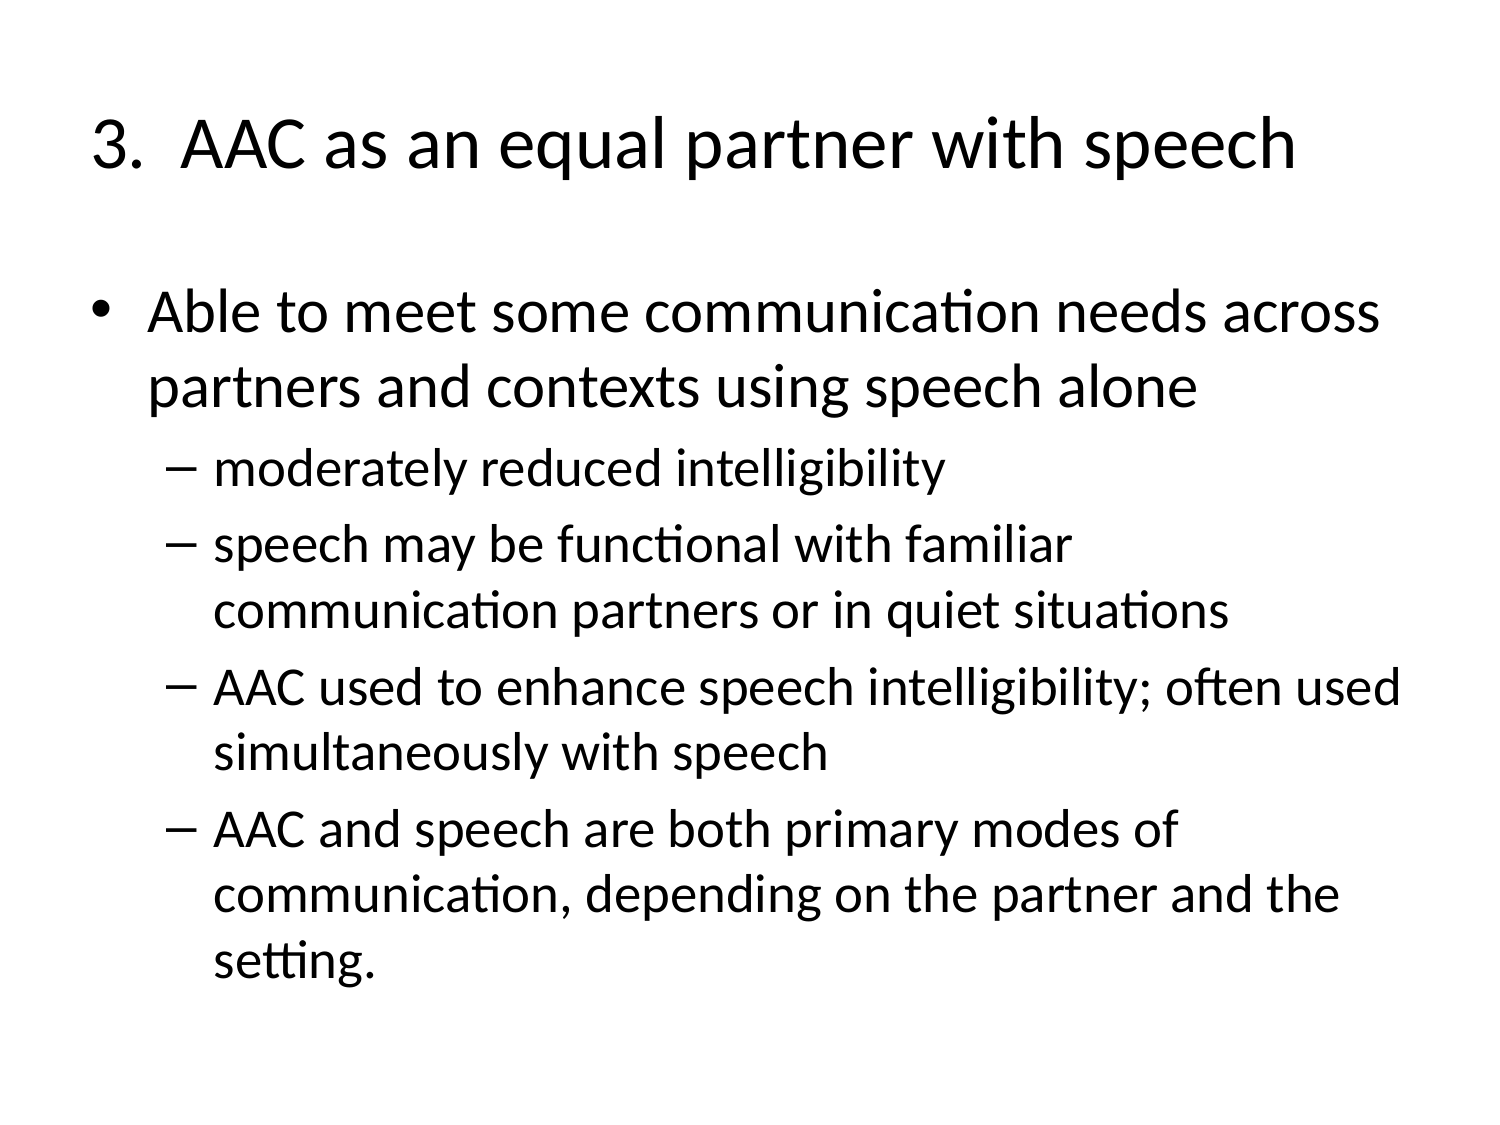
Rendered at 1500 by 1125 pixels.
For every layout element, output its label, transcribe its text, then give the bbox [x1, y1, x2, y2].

title 3. AAC as an equal partner with speech [75, 45, 1425, 233]
list Able to meet some communication needs across partners and contexts using speech alone moderately reduced intelligibility speech may be functional with familiar communication partners or in quiet situations AAC used to enhance speech intelligibility; often used simultaneously with speech AAC and speech are both primary modes of communication, depending on the partner and the setting. [75, 262, 1425, 1005]
